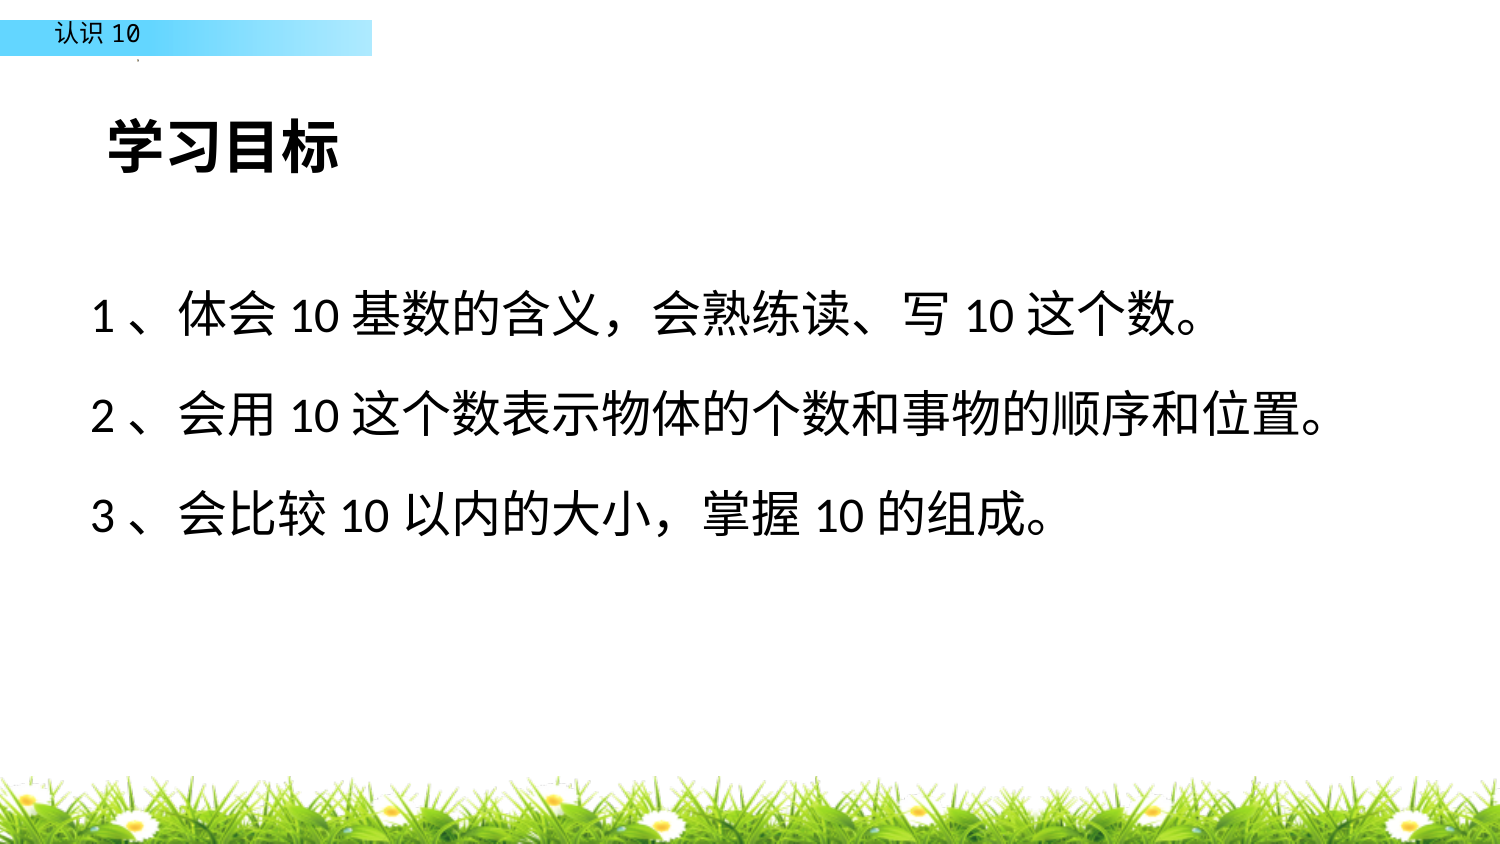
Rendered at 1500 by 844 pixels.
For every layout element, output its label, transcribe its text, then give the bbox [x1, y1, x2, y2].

list 1、体会10基数的含义，会熟练读、写10这个数。 2、会用10这个数表示物体的个数和事物的顺序和位置。 3、会比较10以内的大小，掌握10的组成。 [75, 244, 1425, 550]
picture [0, 776, 1500, 844]
title 学习目标 [64, 102, 381, 173]
